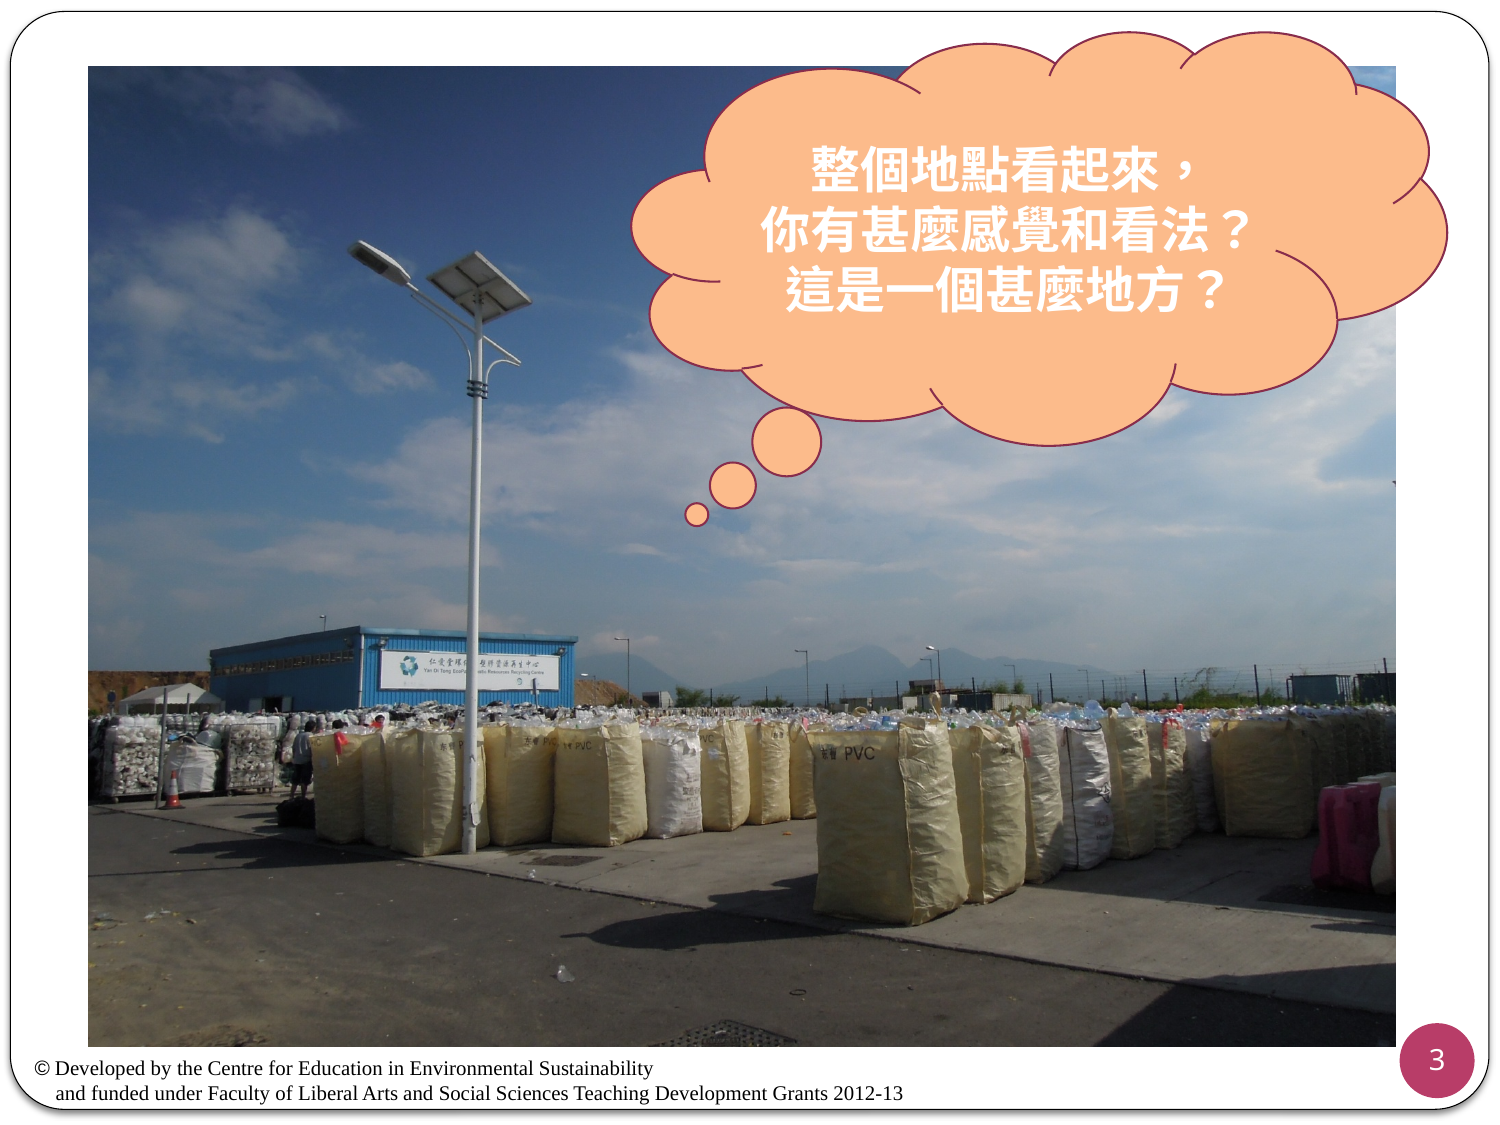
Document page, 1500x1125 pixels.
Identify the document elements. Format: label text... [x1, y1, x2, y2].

picture [88, 66, 1397, 1047]
text_box 整個地點看起來， 你有甚麼感覺和看法？ 這是一個甚麼地方？ [910, 31, 1347, 65]
text_box © Developed by the Centre for Education in Environmental Sustainability and funded under Faculty of Liberal Arts and Social Sciences Teaching Development Grants 2012-13 [19, 1047, 924, 1112]
text_box 整個地點看起來， 你有甚麼感覺和看法？ 這是一個甚麼地方？ [1400, 101, 1449, 303]
slide_number 3 [1399, 1023, 1475, 1099]
